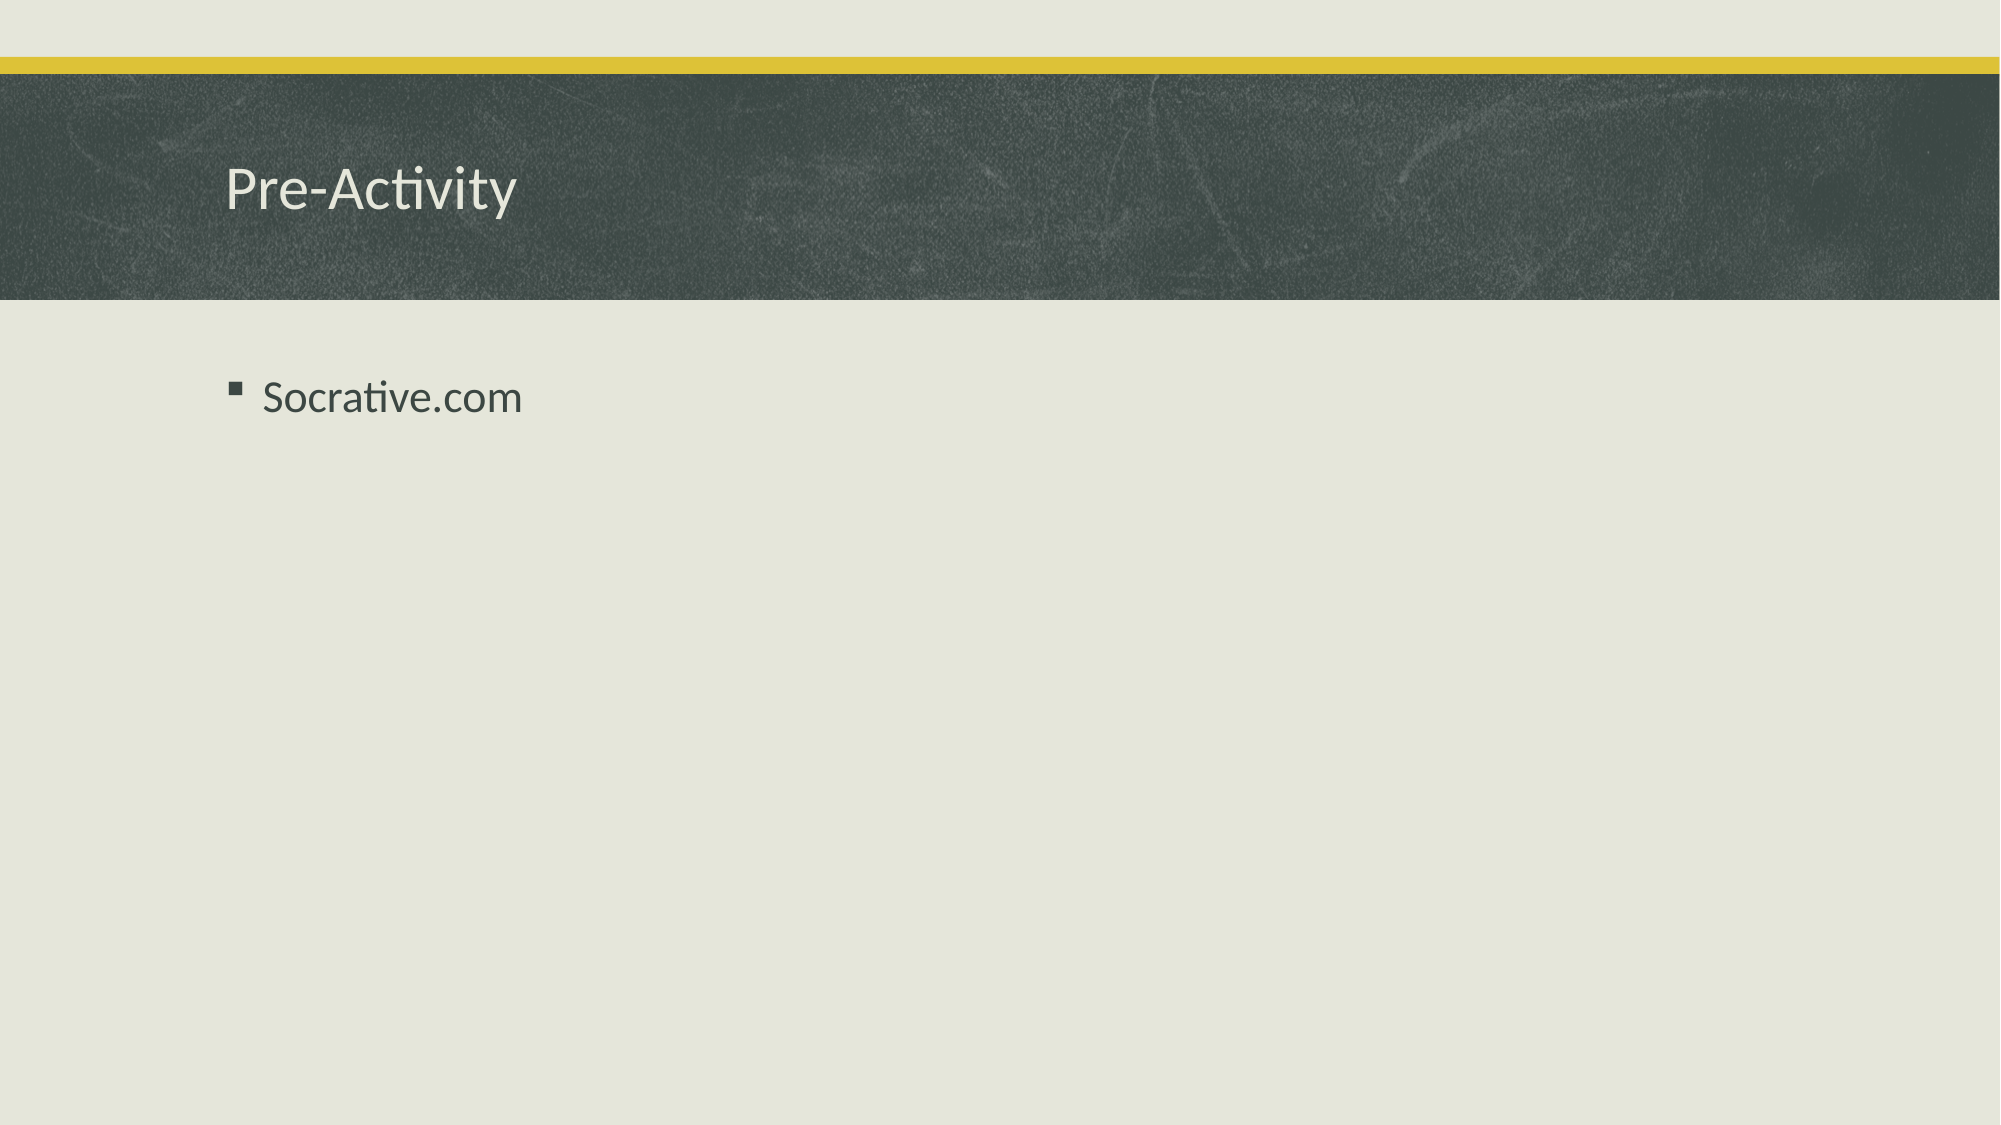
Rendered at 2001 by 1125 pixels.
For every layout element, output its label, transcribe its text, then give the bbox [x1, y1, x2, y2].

title Pre-Activity [210, 76, 1790, 300]
list Socrative.com [210, 359, 1790, 1014]
picture [0, 74, 2000, 300]
